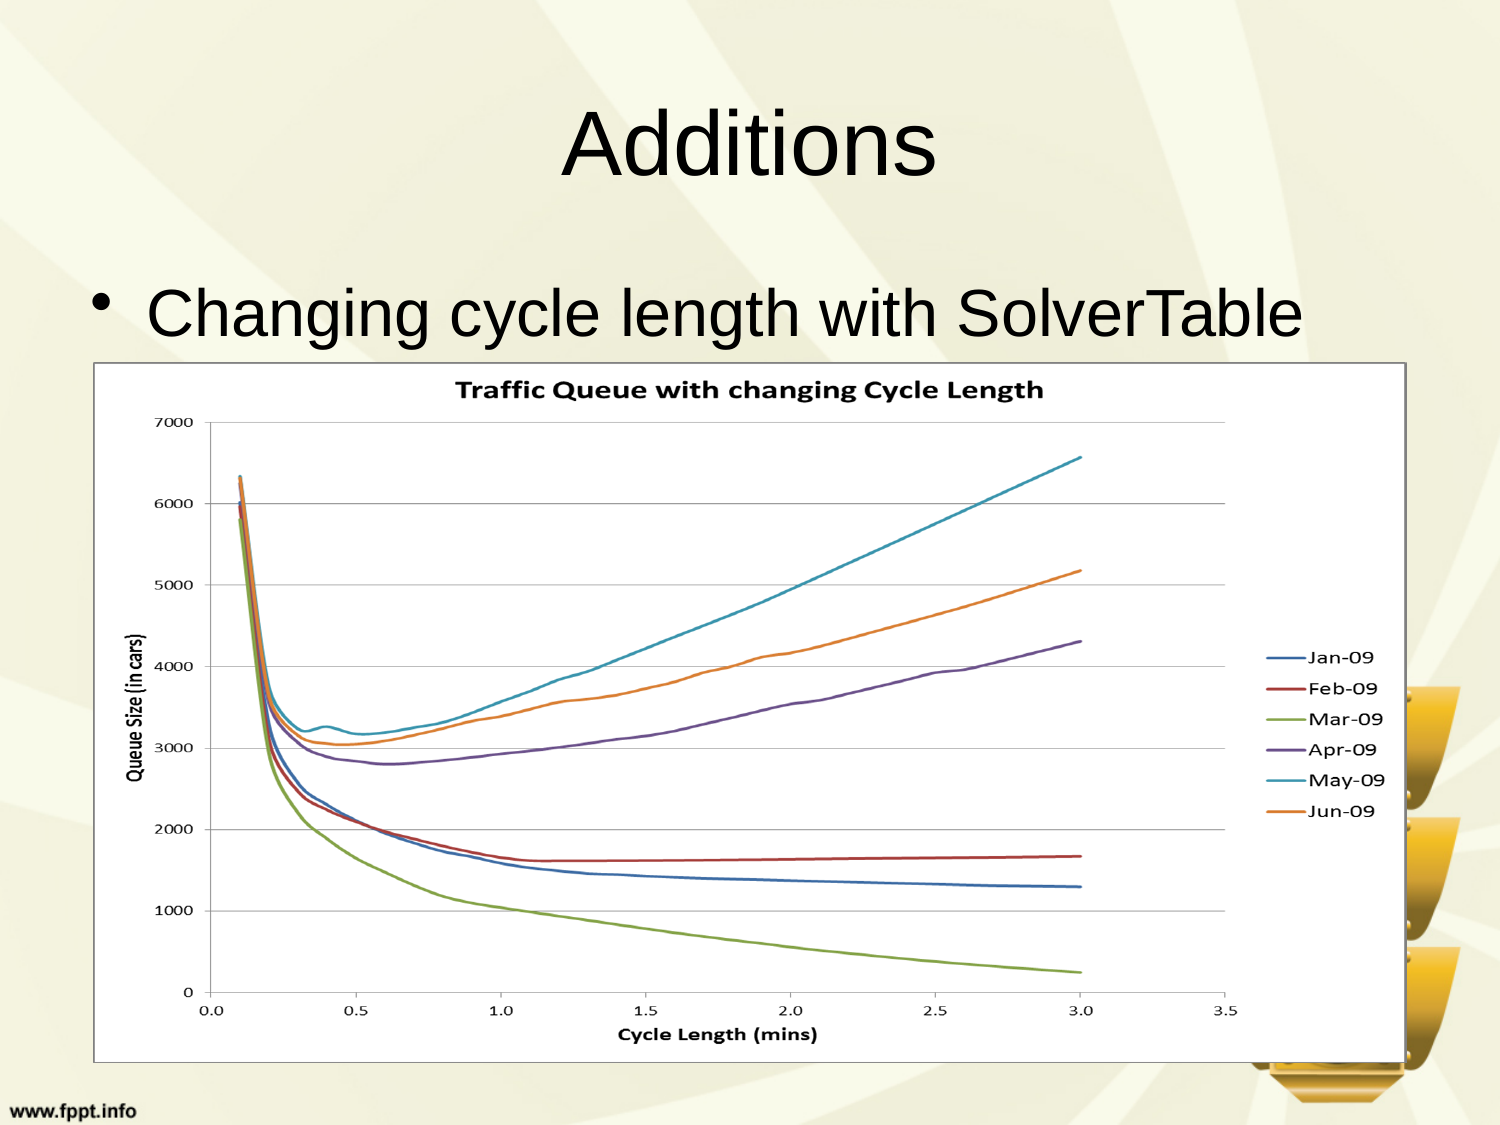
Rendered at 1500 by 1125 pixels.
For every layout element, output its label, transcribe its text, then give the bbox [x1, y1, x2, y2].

title Additions [75, 45, 1425, 233]
list Changing cycle length with SolverTable [75, 262, 1425, 1005]
picture [0, 0, 1500, 1125]
